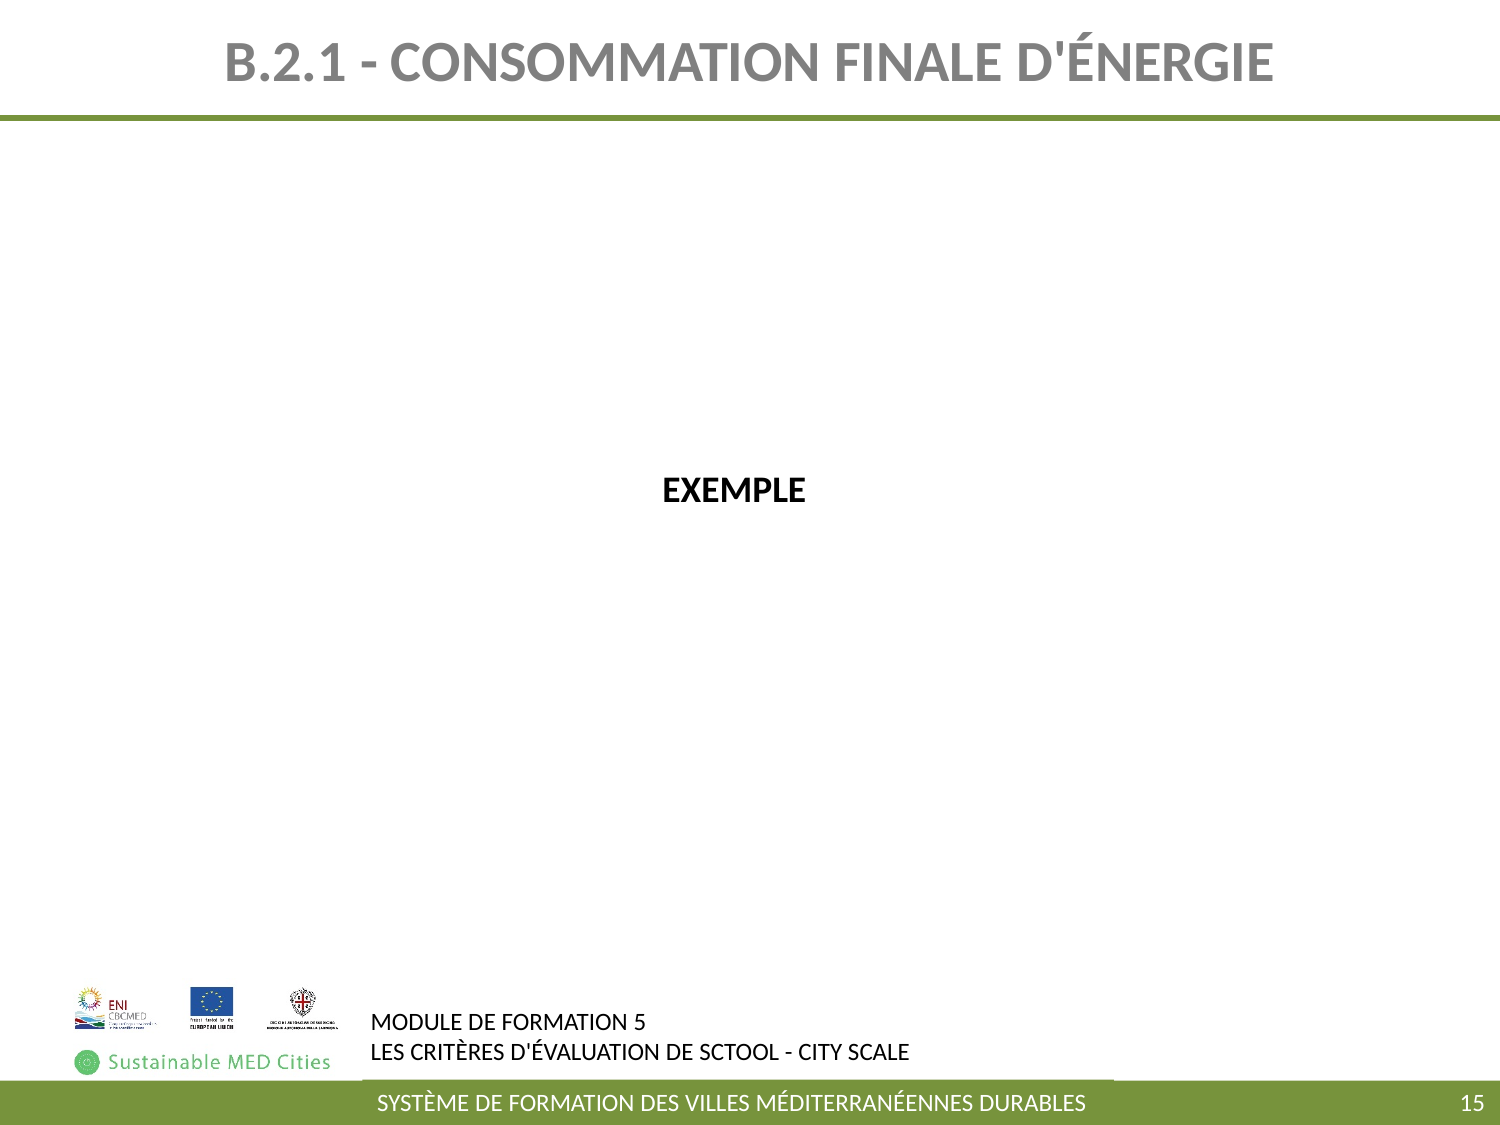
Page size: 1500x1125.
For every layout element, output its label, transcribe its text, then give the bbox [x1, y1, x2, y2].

picture [62, 978, 356, 1080]
slide_number 15 [1149, 1078, 1500, 1125]
title B.2.1 - CONSOMMATION FINALE D'ÉNERGIE [0, 0, 1500, 117]
list EXEMPLE [43, 262, 1425, 944]
text_box SYSTÈME DE FORMATION DES VILLES MÉDITERRANÉENNES DURABLES [362, 1079, 1114, 1125]
